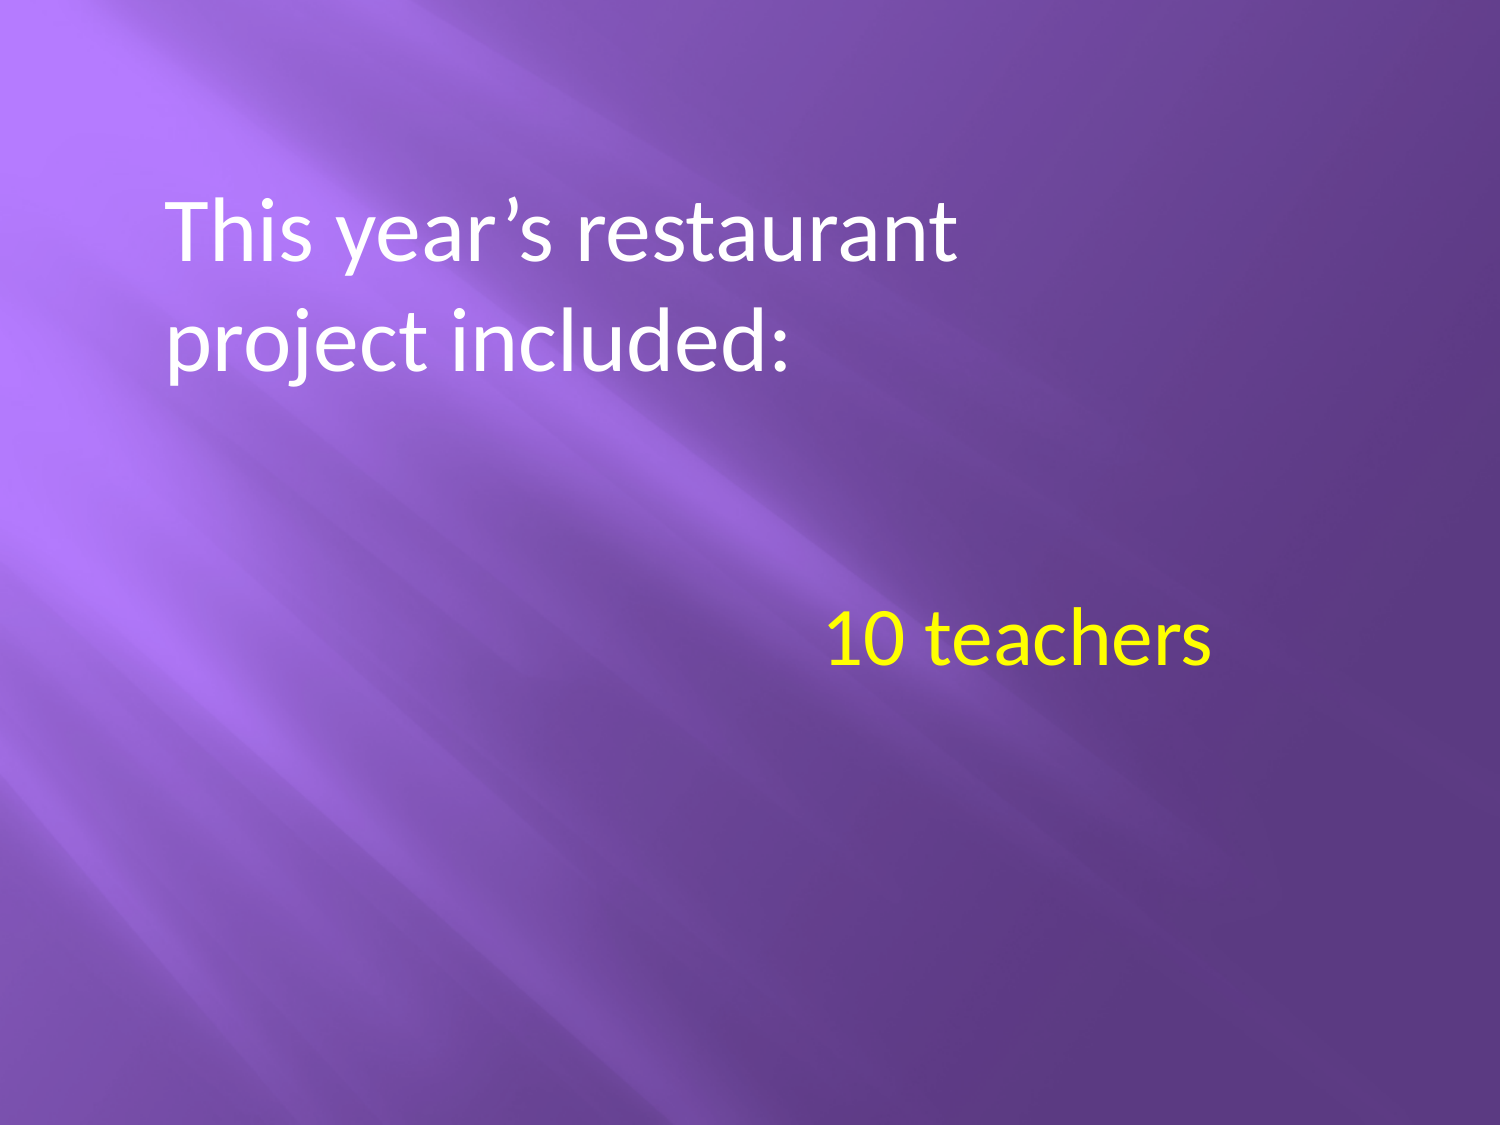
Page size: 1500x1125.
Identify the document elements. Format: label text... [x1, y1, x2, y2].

text_box 10 teachers [549, 575, 1325, 690]
text_box This year’s restaurant project included: [150, 162, 1225, 398]
